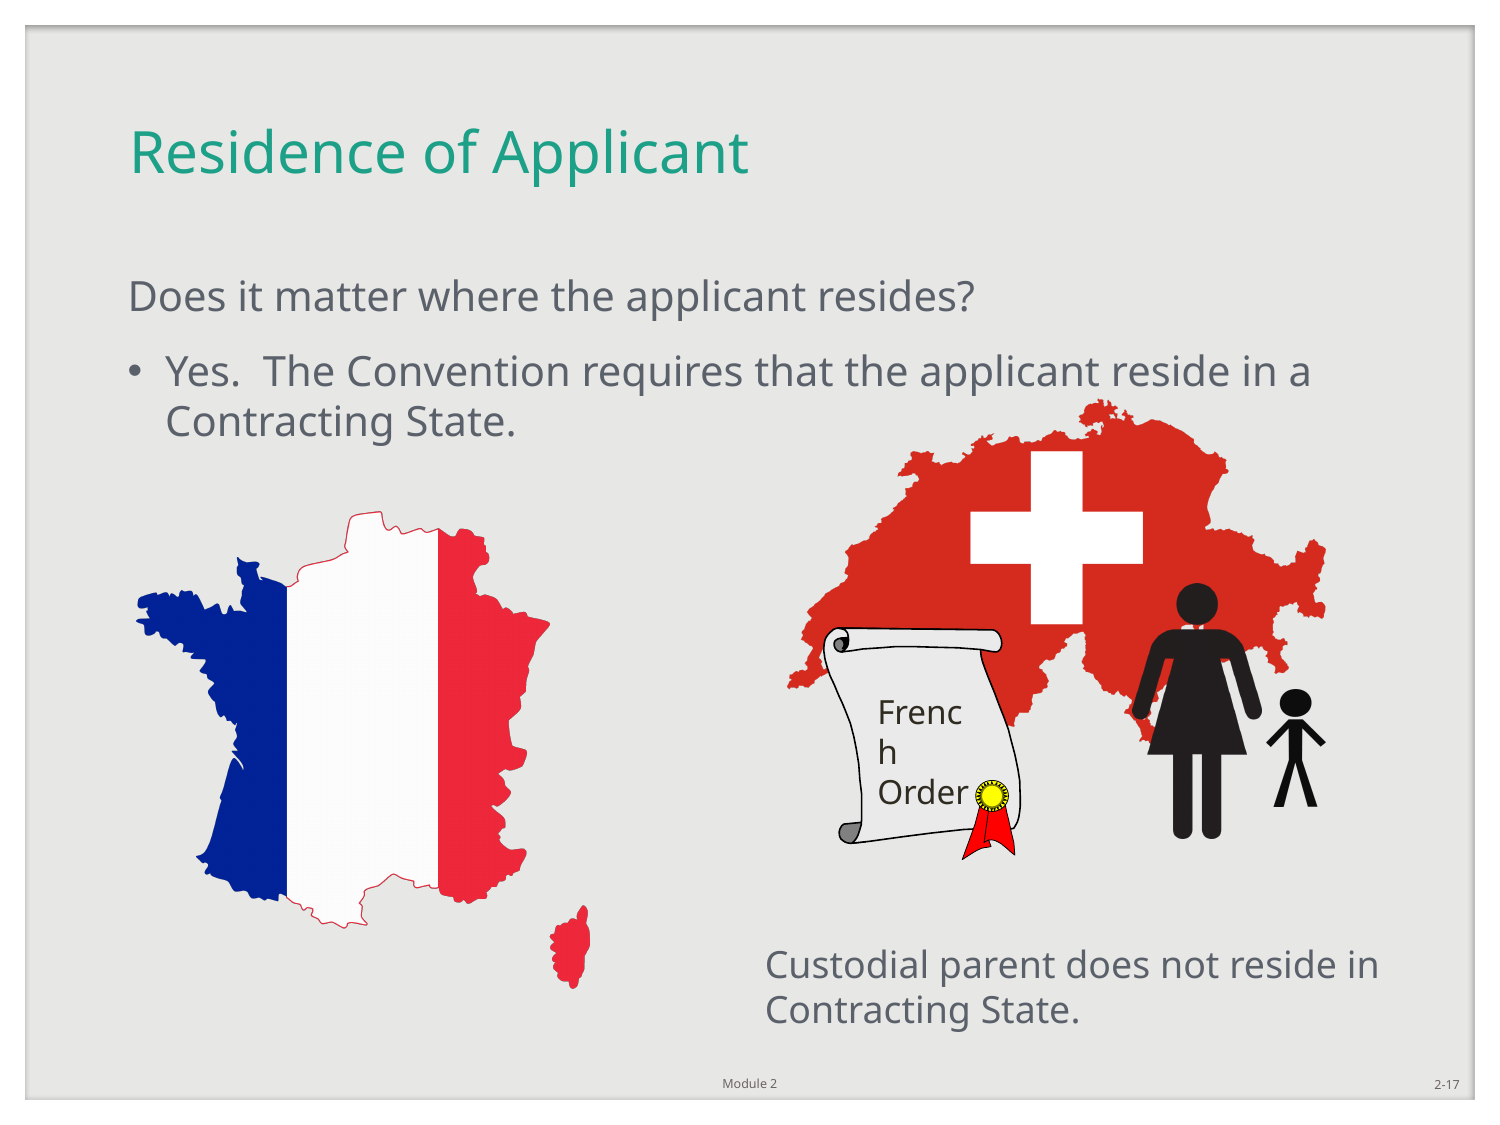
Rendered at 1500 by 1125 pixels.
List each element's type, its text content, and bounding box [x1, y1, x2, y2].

picture [787, 397, 1327, 861]
slide_number 2-17 [1125, 1069, 1475, 1100]
picture [112, 487, 613, 1013]
footer Module 2 [512, 1069, 988, 1100]
title Residence of Applicant [114, 107, 1390, 194]
text_box Custodial parent does not reside in Contracting State. [750, 933, 1402, 1039]
list Does it matter where the applicant resides? Yes. The Convention requires that the applicant reside in a Contracting State. [112, 262, 1388, 1013]
